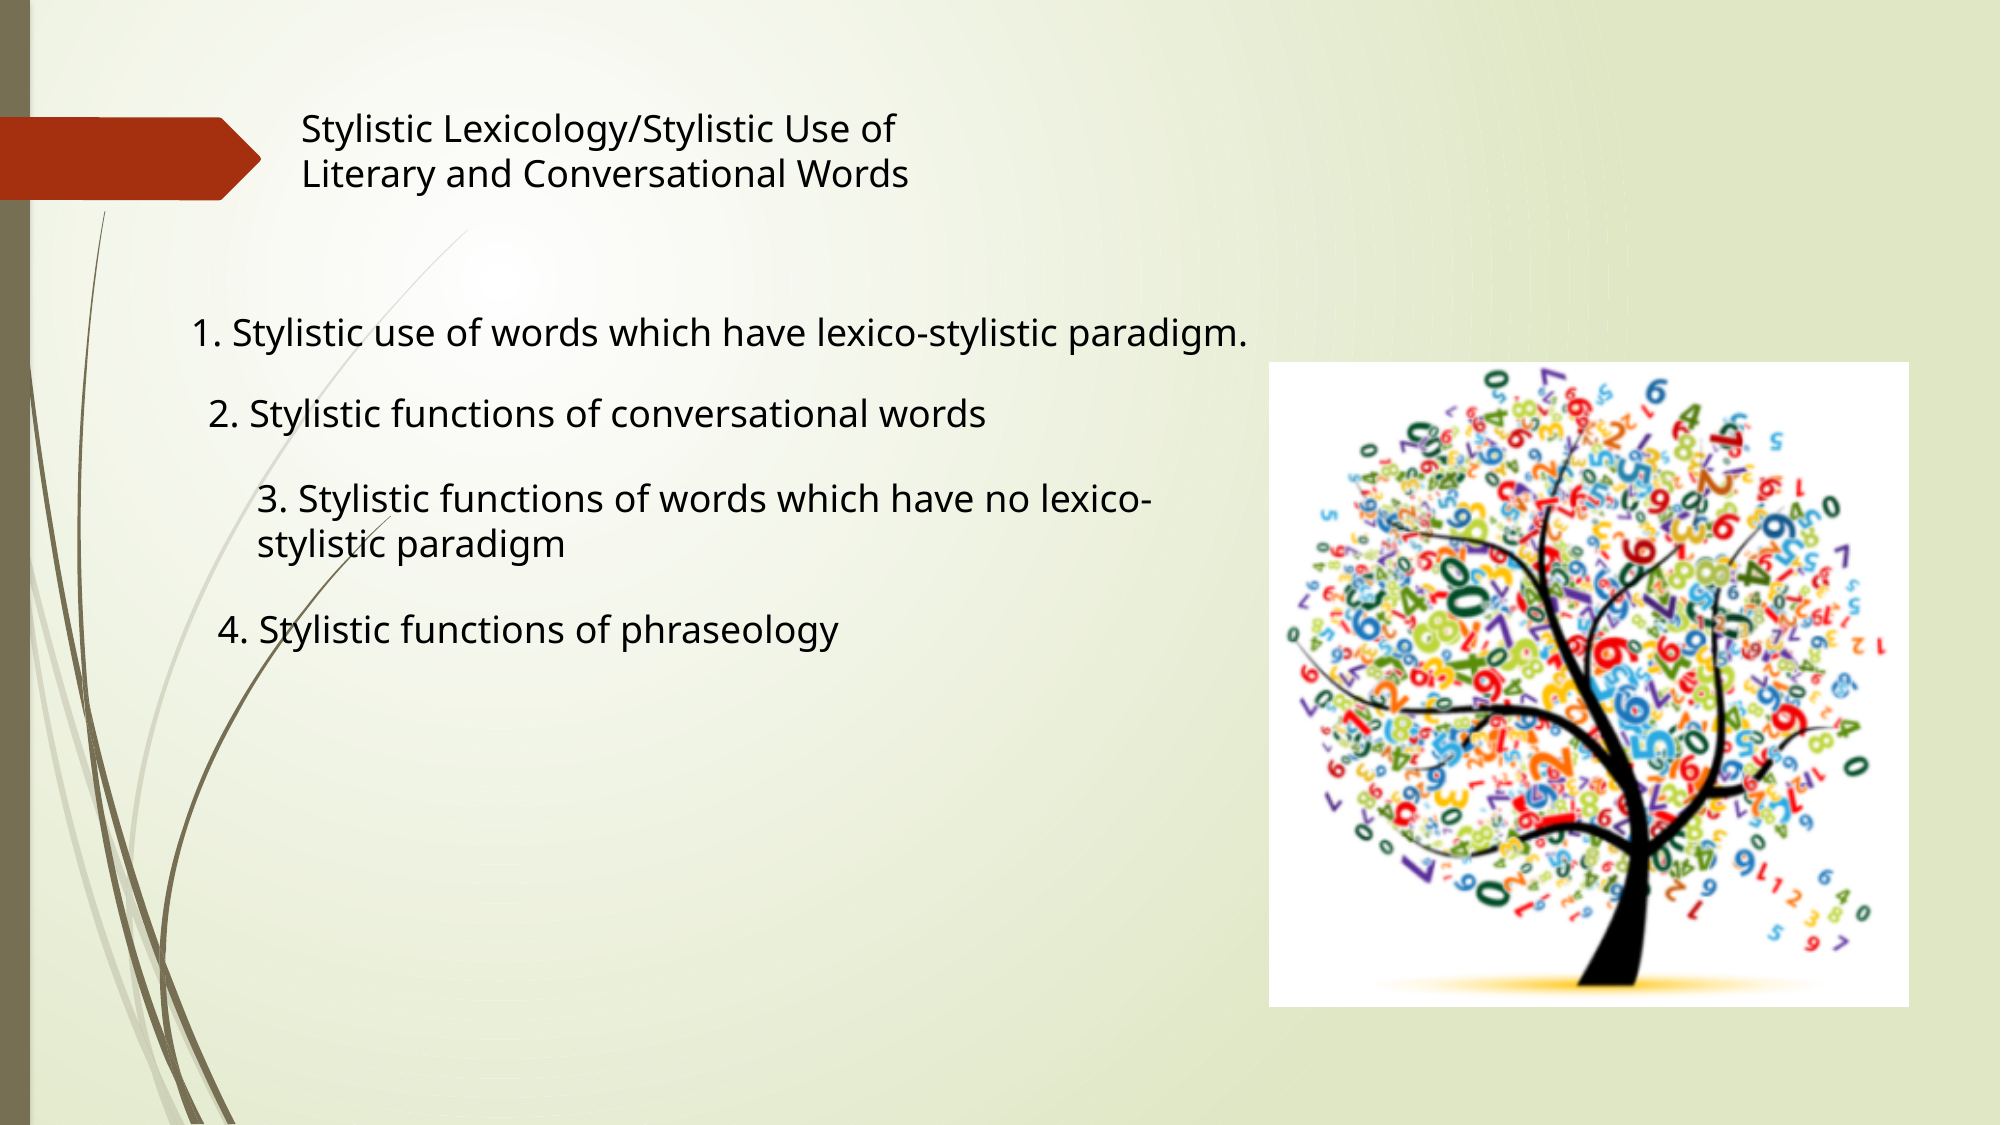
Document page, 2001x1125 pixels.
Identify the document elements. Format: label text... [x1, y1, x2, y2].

text_box 3. Stylistic functions of words which have no lexico-stylistic paradigm [242, 467, 1243, 573]
text_box 2. Stylistic functions of conversational words [193, 382, 1003, 443]
text_box Stylistic Lexicology/Stylistic Use of Literary and Conversational Words [286, 97, 954, 248]
text_box 4. Stylistic functions of phraseology [202, 598, 855, 659]
picture [1269, 361, 1909, 1007]
text_box 1. Stylistic use of words which have lexico-stylistic paradigm. [176, 301, 1265, 362]
